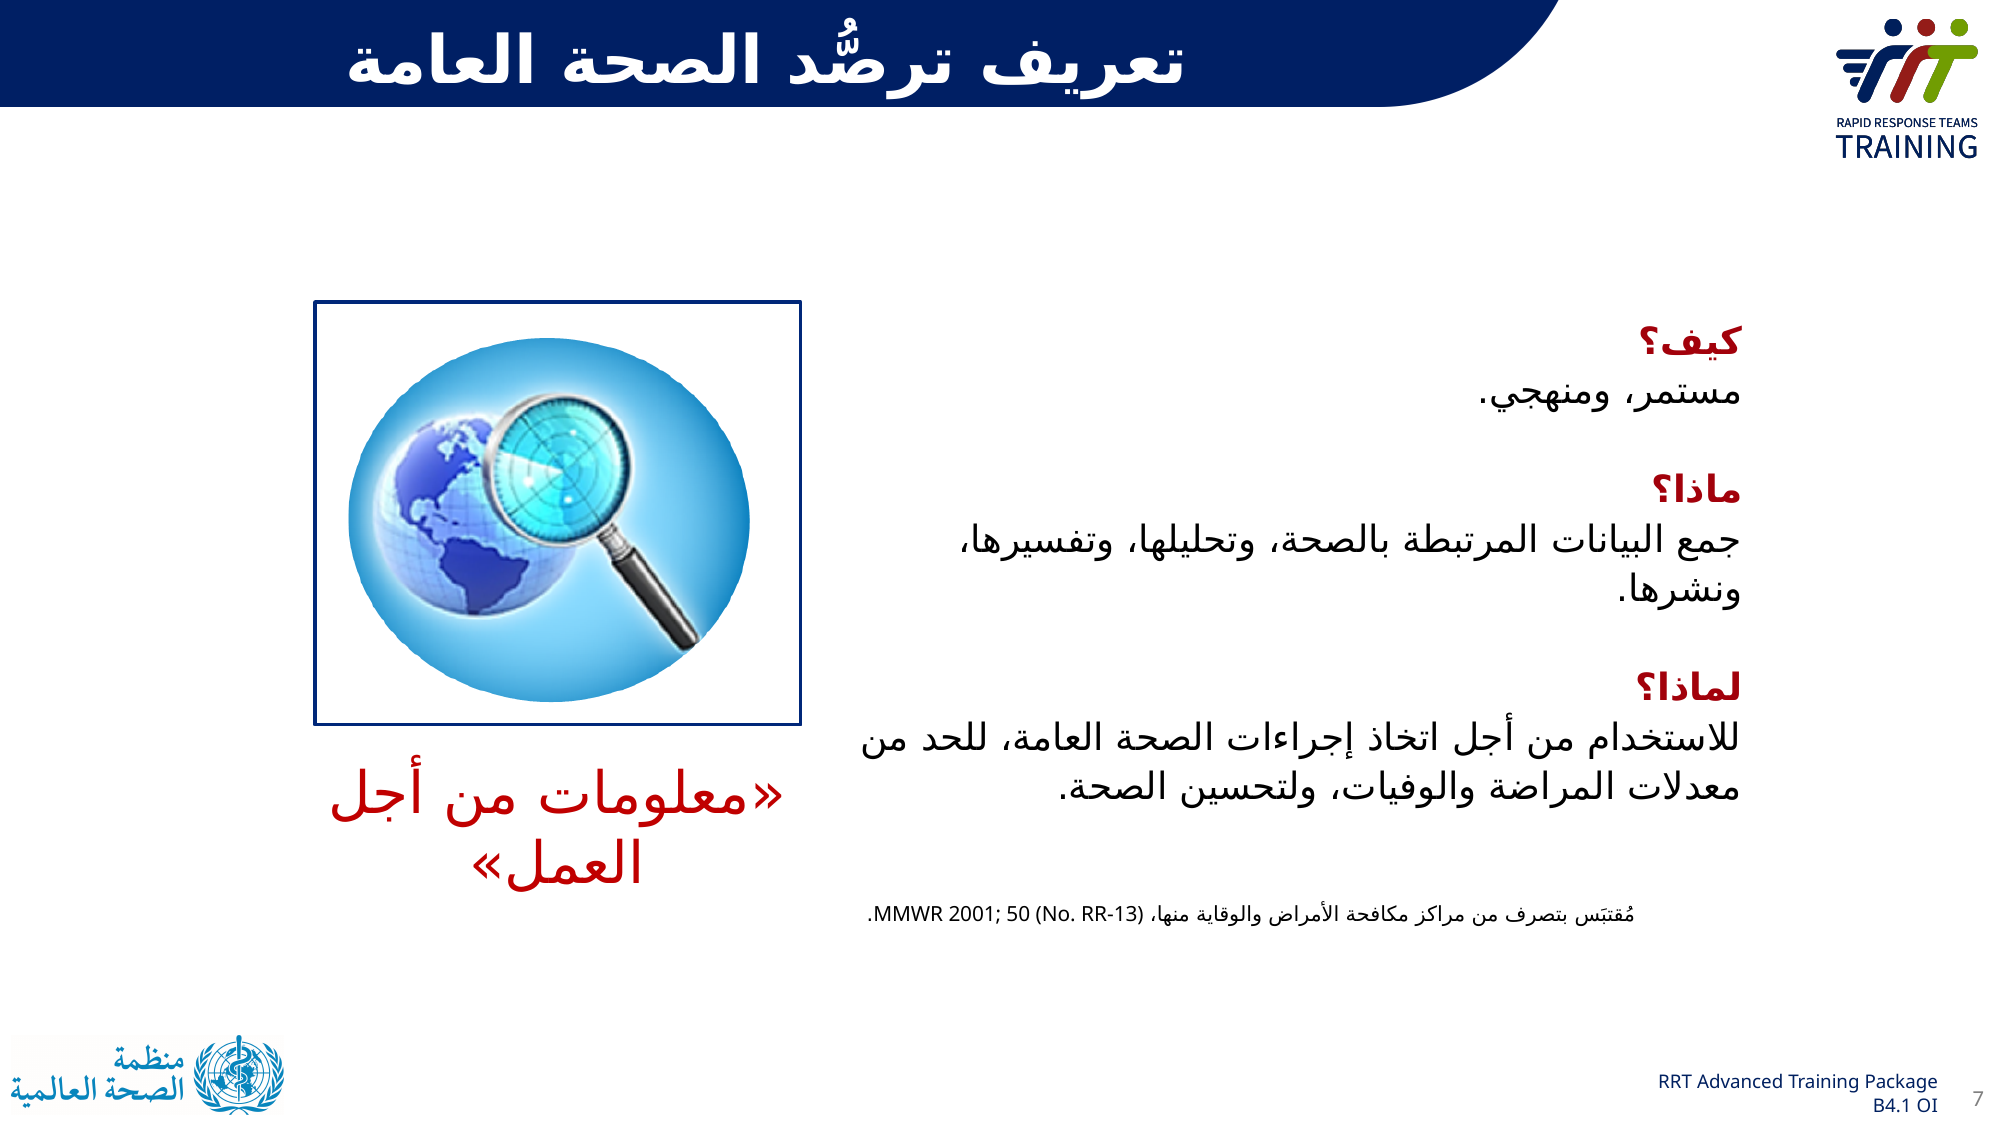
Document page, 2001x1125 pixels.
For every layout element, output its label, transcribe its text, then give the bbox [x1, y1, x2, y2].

picture [11, 1035, 284, 1115]
picture [0, 0, 1583, 107]
picture [241, 1050, 247, 1059]
list كيف؟ مستمر، ومنهجي. ماذا؟ جمع البيانات المرتبطة بالصحة، وتحليلها، وتفسيرها، ونشرها. لماذا؟ للاستخدام من أجل اتخاذ إجراءات الصحة العامة، للحد من معدلات المراضة والوفيات، ولتحسين الصحة. [838, 304, 1751, 821]
picture [313, 300, 802, 726]
text_box «معلومات من أجل العمل» [321, 747, 794, 903]
text_box مُقتبَس بتصرف من مراكز مكافحة الأمراض والوقاية منها، MMWR 2001; 50 (No. RR-13). [357, 892, 1643, 933]
title تعريف ترصُّد الصحة العامة [24, 8, 1196, 116]
picture [1835, 19, 1978, 167]
